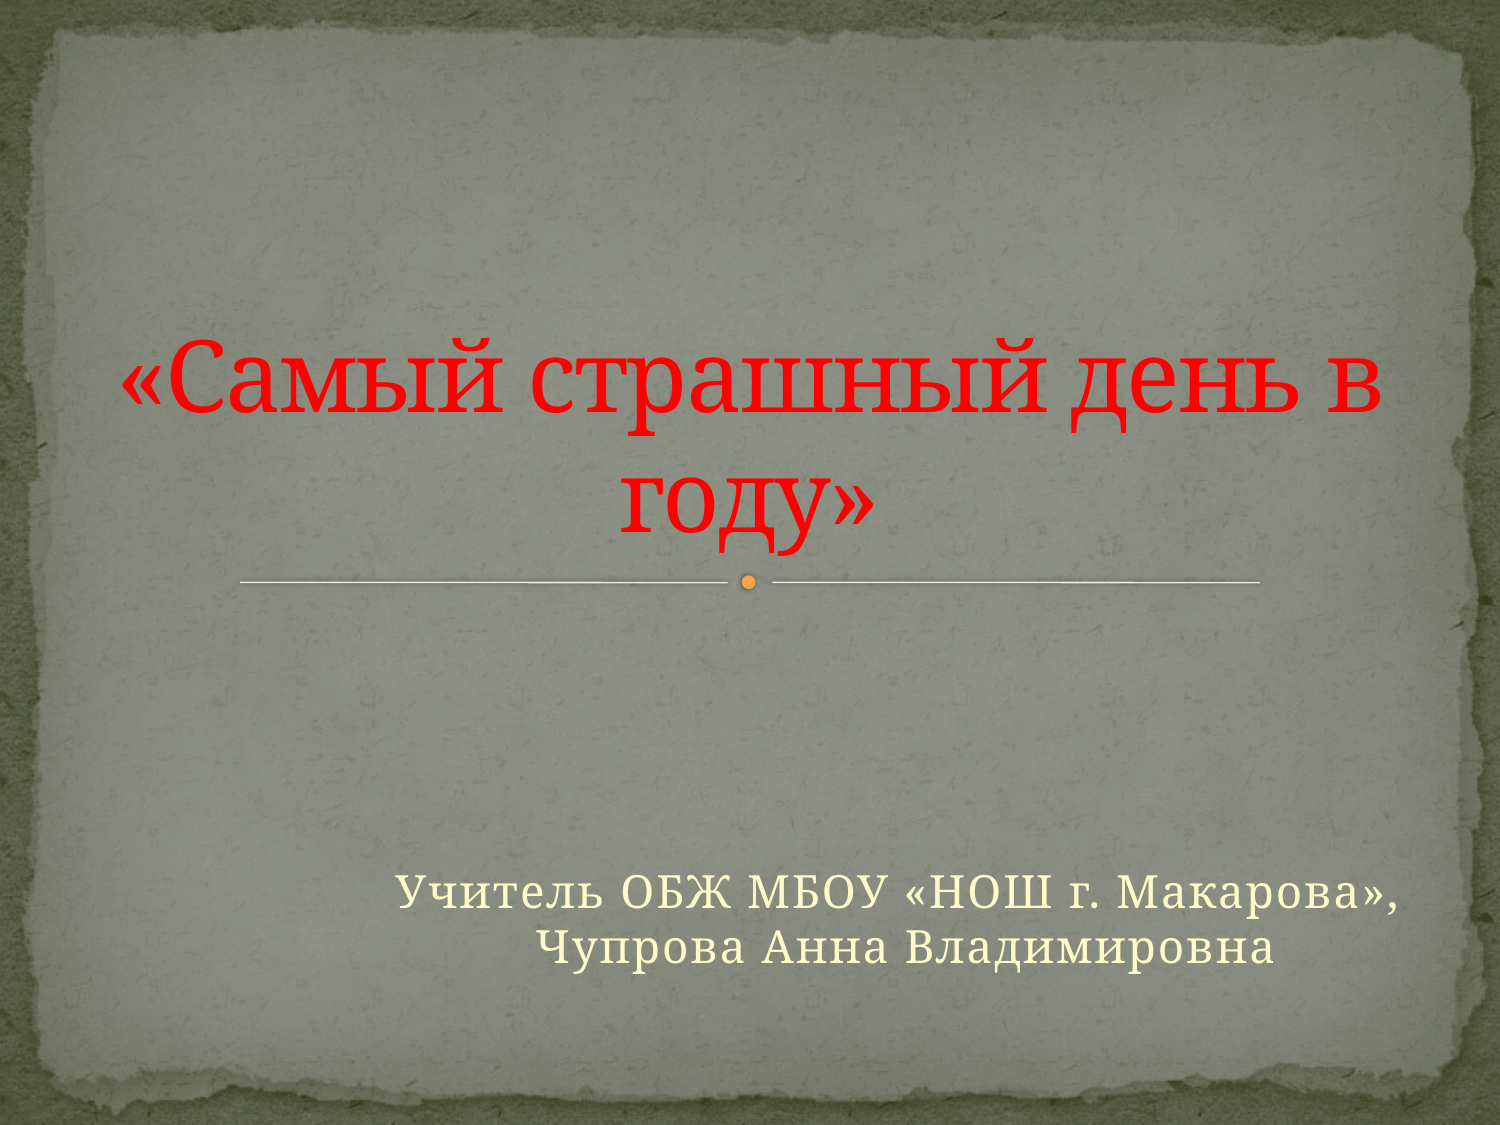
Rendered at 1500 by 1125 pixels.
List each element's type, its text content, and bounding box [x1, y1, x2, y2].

subtitle Учитель ОБЖ МБОУ «НОШ г. Макарова», Чупрова Анна Владимировна [351, 855, 1461, 1043]
title «Самый страшный день в году» [0, 235, 1500, 561]
